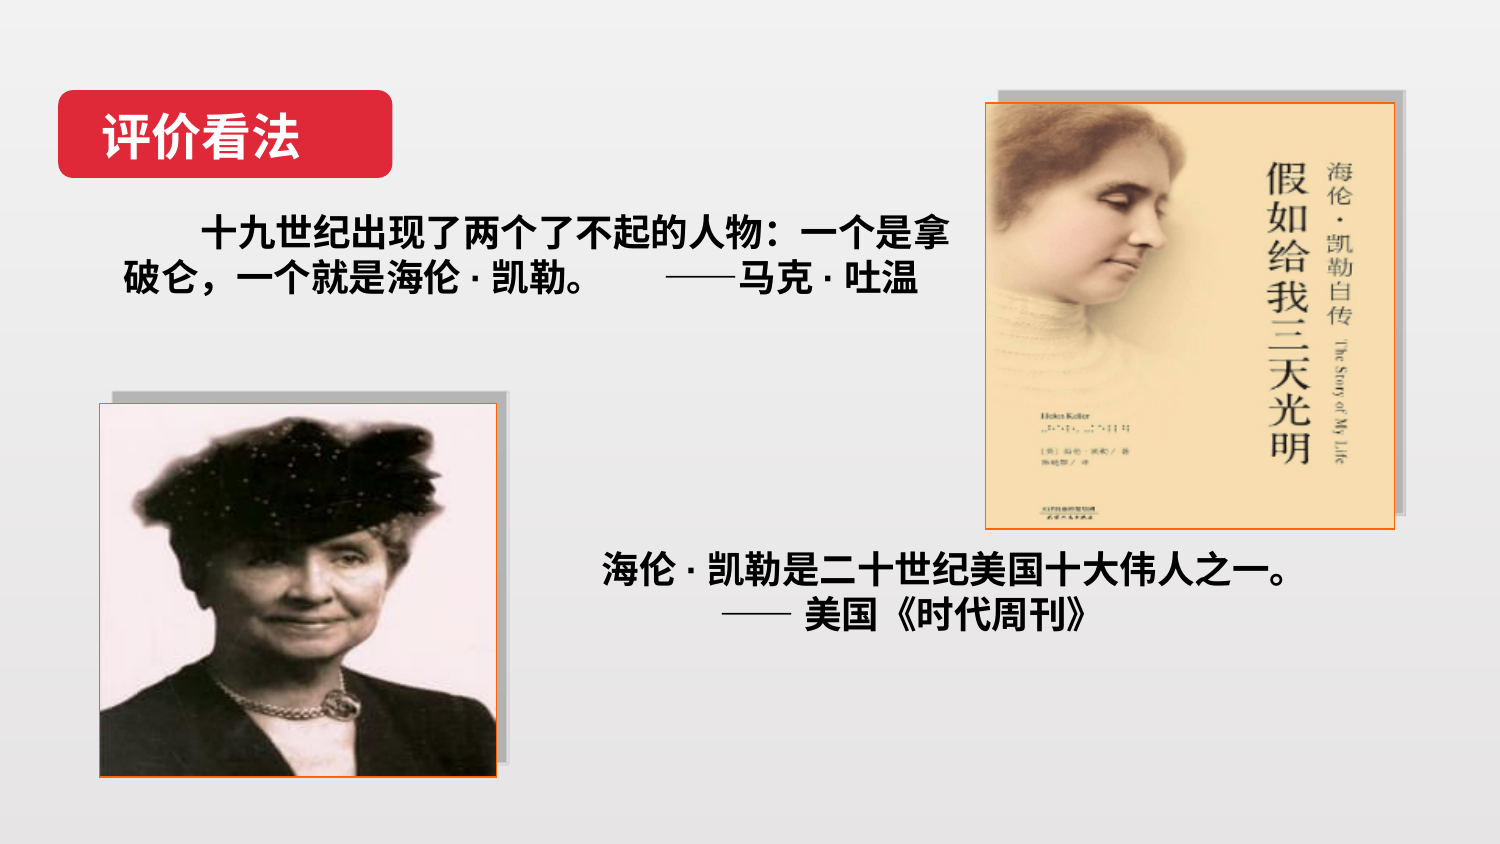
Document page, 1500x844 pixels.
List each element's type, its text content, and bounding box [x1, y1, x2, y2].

text_box 十九世纪出现了两个了不起的人物：一个是拿破仑，一个就是海伦·凯勒。 ——马克·吐温 [112, 203, 963, 305]
text_box 海伦·凯勒是二十世纪美国十大伟人之一。 ——美国《时代周刊》 [513, 539, 1364, 642]
picture [100, 404, 496, 777]
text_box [58, 90, 393, 178]
picture [986, 103, 1394, 529]
